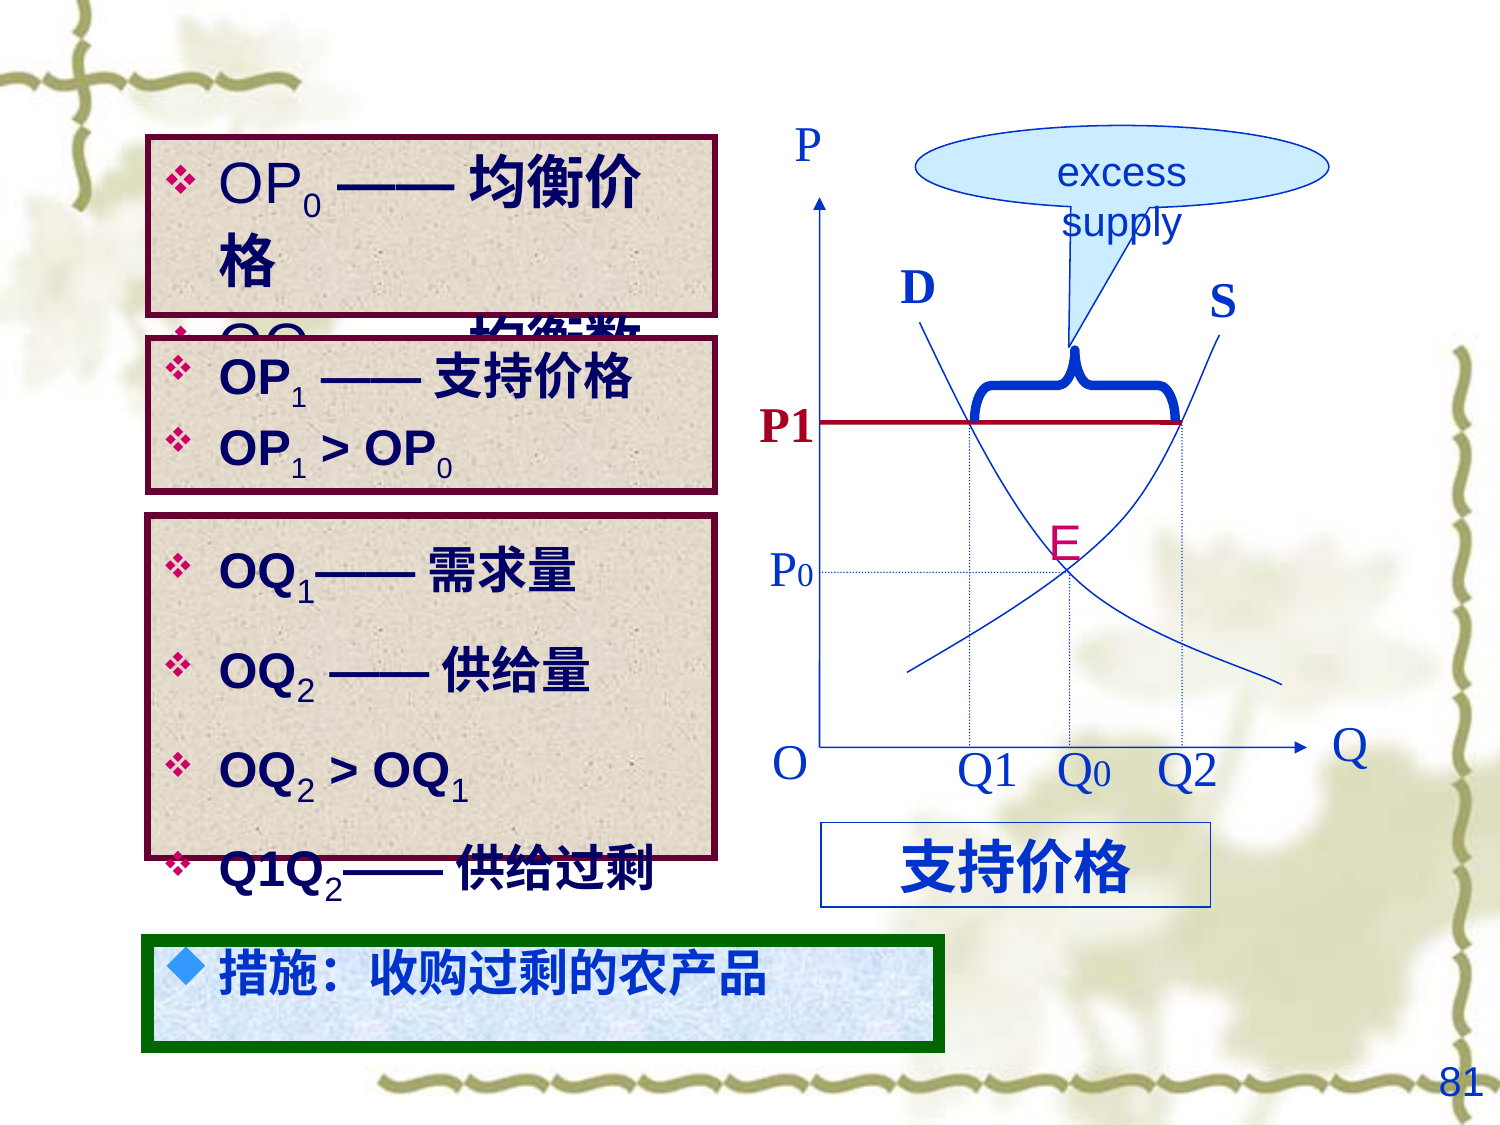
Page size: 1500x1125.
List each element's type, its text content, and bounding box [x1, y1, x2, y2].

text_box Q2 [1142, 729, 1233, 804]
text_box OP1 ——支持价格 OP1 > OP0 [147, 337, 716, 492]
text_box 支持价格 [820, 822, 1211, 908]
text_box [906, 536, 1055, 673]
text_box [1138, 335, 1220, 422]
text_box [813, 197, 826, 384]
text_box 措施：收购过剩的农产品 [147, 940, 939, 1047]
text_box P0 [754, 529, 829, 604]
picture [0, 0, 1500, 1125]
text_box OQ1——需求量 OQ2 ——供给量 OQ2 > OQ1 Q1Q2——供给过剩 [147, 515, 715, 858]
text_box P [779, 104, 838, 179]
text_box [1075, 542, 1282, 685]
text_box [1233, 741, 1308, 754]
list OP0 ——均衡价格 OQ0 ——均衡数量 [147, 137, 716, 315]
text_box excess supply [915, 125, 1329, 348]
text_box Q1 [942, 729, 1033, 804]
title [76, 90, 1447, 185]
text_box O [757, 722, 823, 798]
text_box [974, 350, 1176, 421]
text_box [1063, 423, 1182, 503]
text_box P1 [744, 384, 830, 460]
text_box S [1194, 259, 1253, 335]
slide_number 81 [1080, 1046, 1500, 1125]
text_box Q [1317, 704, 1383, 779]
text_box E [1033, 503, 1140, 579]
text_box [919, 322, 1020, 422]
text_box Q0 [1042, 729, 1127, 804]
text_box D [885, 246, 945, 321]
text_box [968, 423, 1081, 530]
